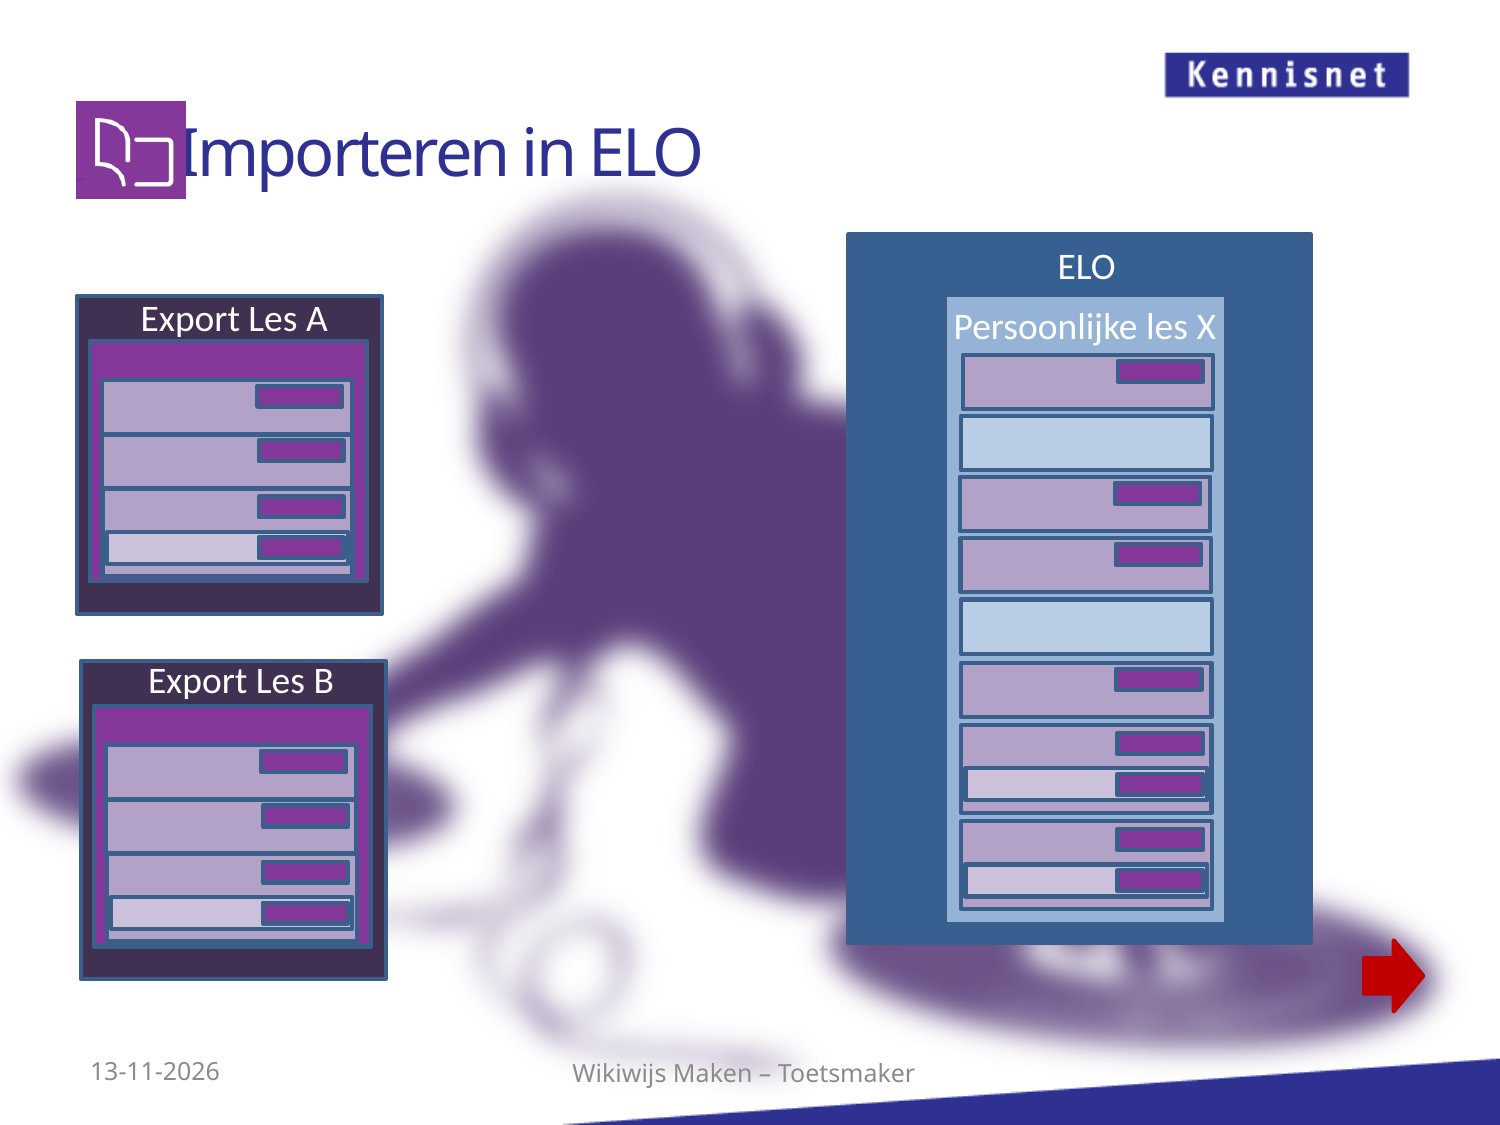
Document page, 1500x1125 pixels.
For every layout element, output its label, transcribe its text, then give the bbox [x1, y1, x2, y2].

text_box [68, 285, 401, 615]
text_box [960, 662, 1212, 718]
title Importeren in ELO [74, 55, 1426, 170]
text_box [960, 821, 1212, 910]
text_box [959, 476, 1211, 532]
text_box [75, 648, 407, 980]
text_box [960, 724, 1212, 814]
picture [0, 0, 1500, 1125]
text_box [960, 539, 1212, 593]
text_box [919, 294, 1251, 924]
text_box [962, 354, 1214, 410]
